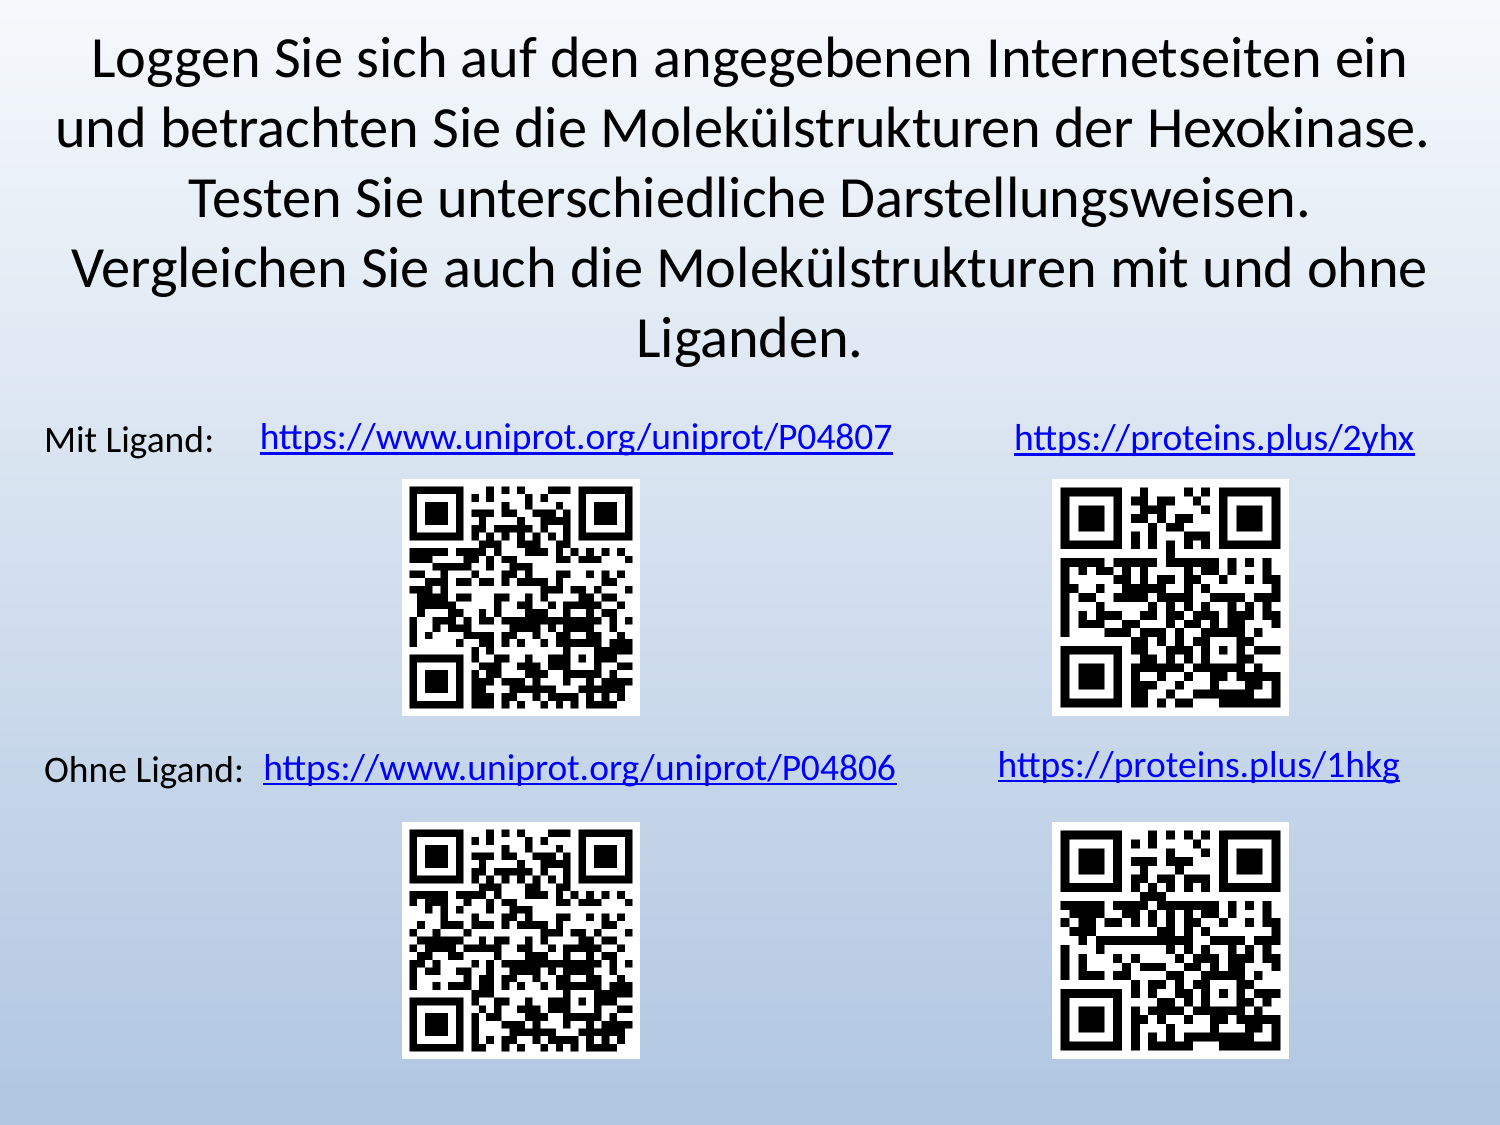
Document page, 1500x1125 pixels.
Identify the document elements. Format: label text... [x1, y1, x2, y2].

picture [402, 479, 640, 717]
text_box Ohne Ligand: [29, 737, 290, 798]
text_box https://www.uniprot.org/uniprot/P04807 [244, 398, 995, 465]
text_box https://www.uniprot.org/uniprot/P04806 [248, 728, 999, 796]
text_box https://proteins.plus/2yhx [999, 399, 1435, 466]
picture [1052, 822, 1290, 1059]
text_box Mit Ligand: [29, 407, 290, 468]
picture [1052, 479, 1290, 717]
title Loggen Sie sich auf den angegebenen Internetseiten ein und betrachten Sie die Molekülstrukturen der Hexokinase. Testen Sie unterschiedliche Darstellungsweisen. Vergleichen Sie auch die Molekülstrukturen mit und ohne Liganden. [29, 19, 1471, 370]
picture [402, 822, 640, 1059]
text_box https://proteins.plus/1hkg [983, 732, 1419, 793]
